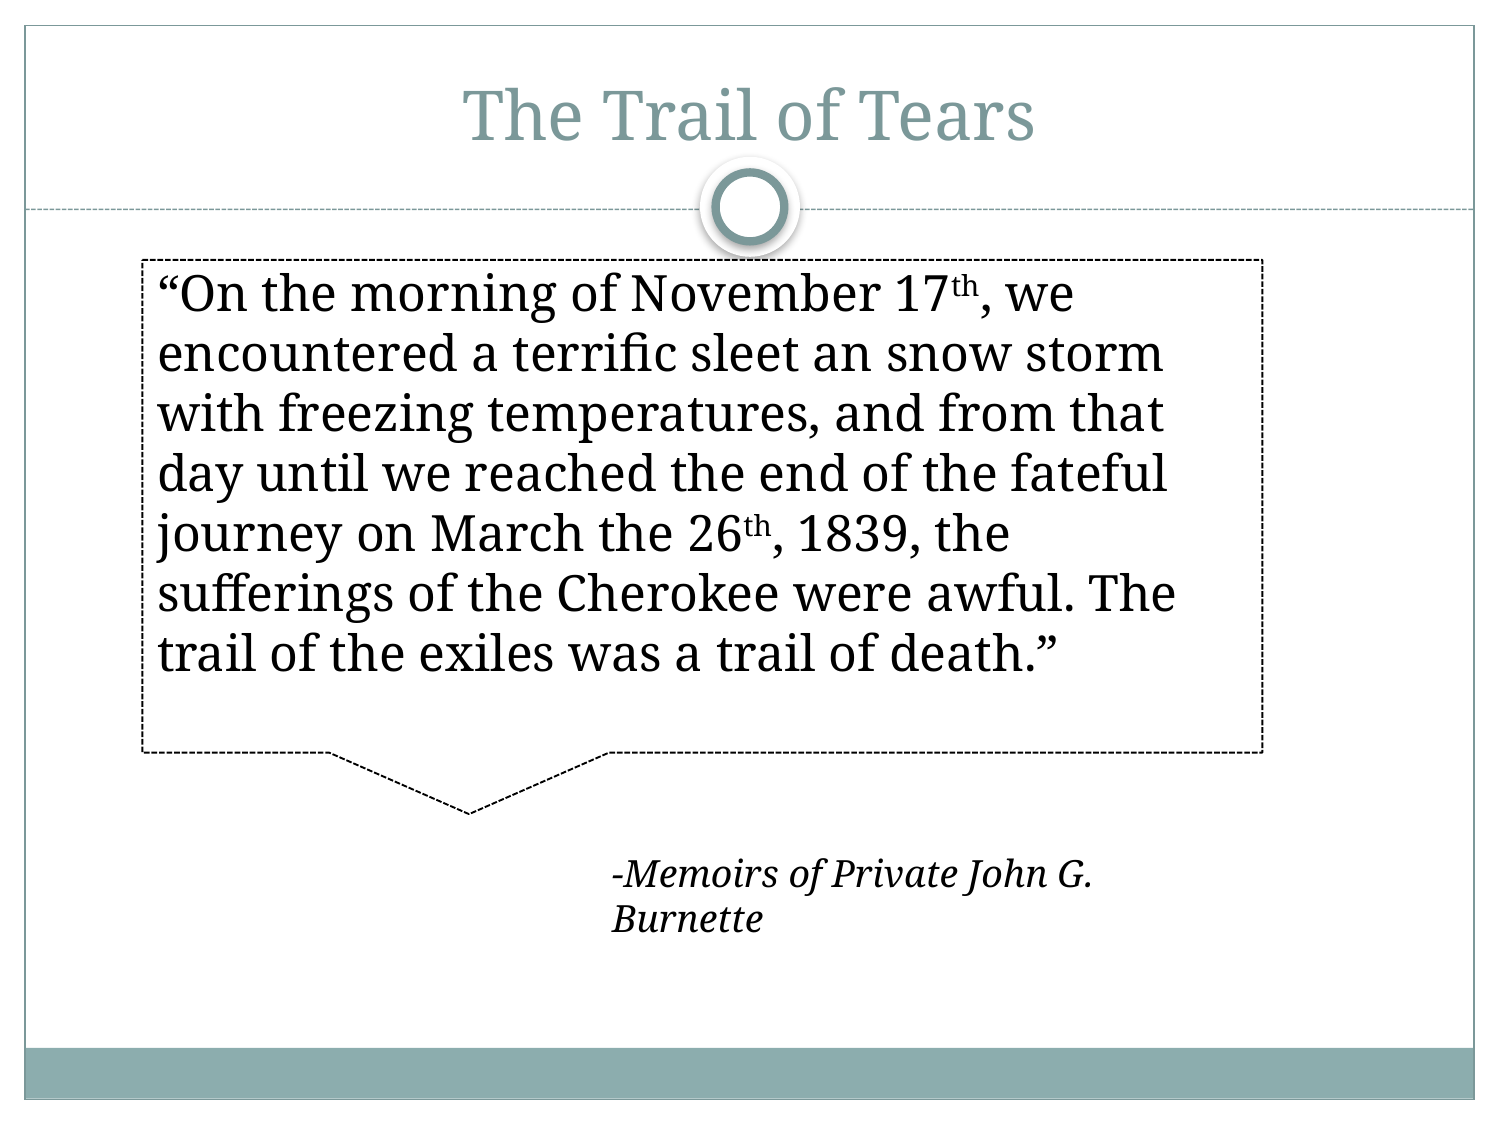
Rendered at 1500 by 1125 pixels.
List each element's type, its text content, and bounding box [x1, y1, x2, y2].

text_box “On the morning of November 17th, we encountered a terrific sleet an snow storm with freezing temperatures, and from that day until we reached the end of the fateful journey on March the 26th, 1839, the sufferings of the Cherokee were awful. The trail of the exiles was a trail of death.” , December 1890 [141, 258, 1264, 815]
text_box -Memoirs of Private John G. Burnette [597, 842, 1233, 948]
title The Trail of Tears [49, 37, 1450, 163]
